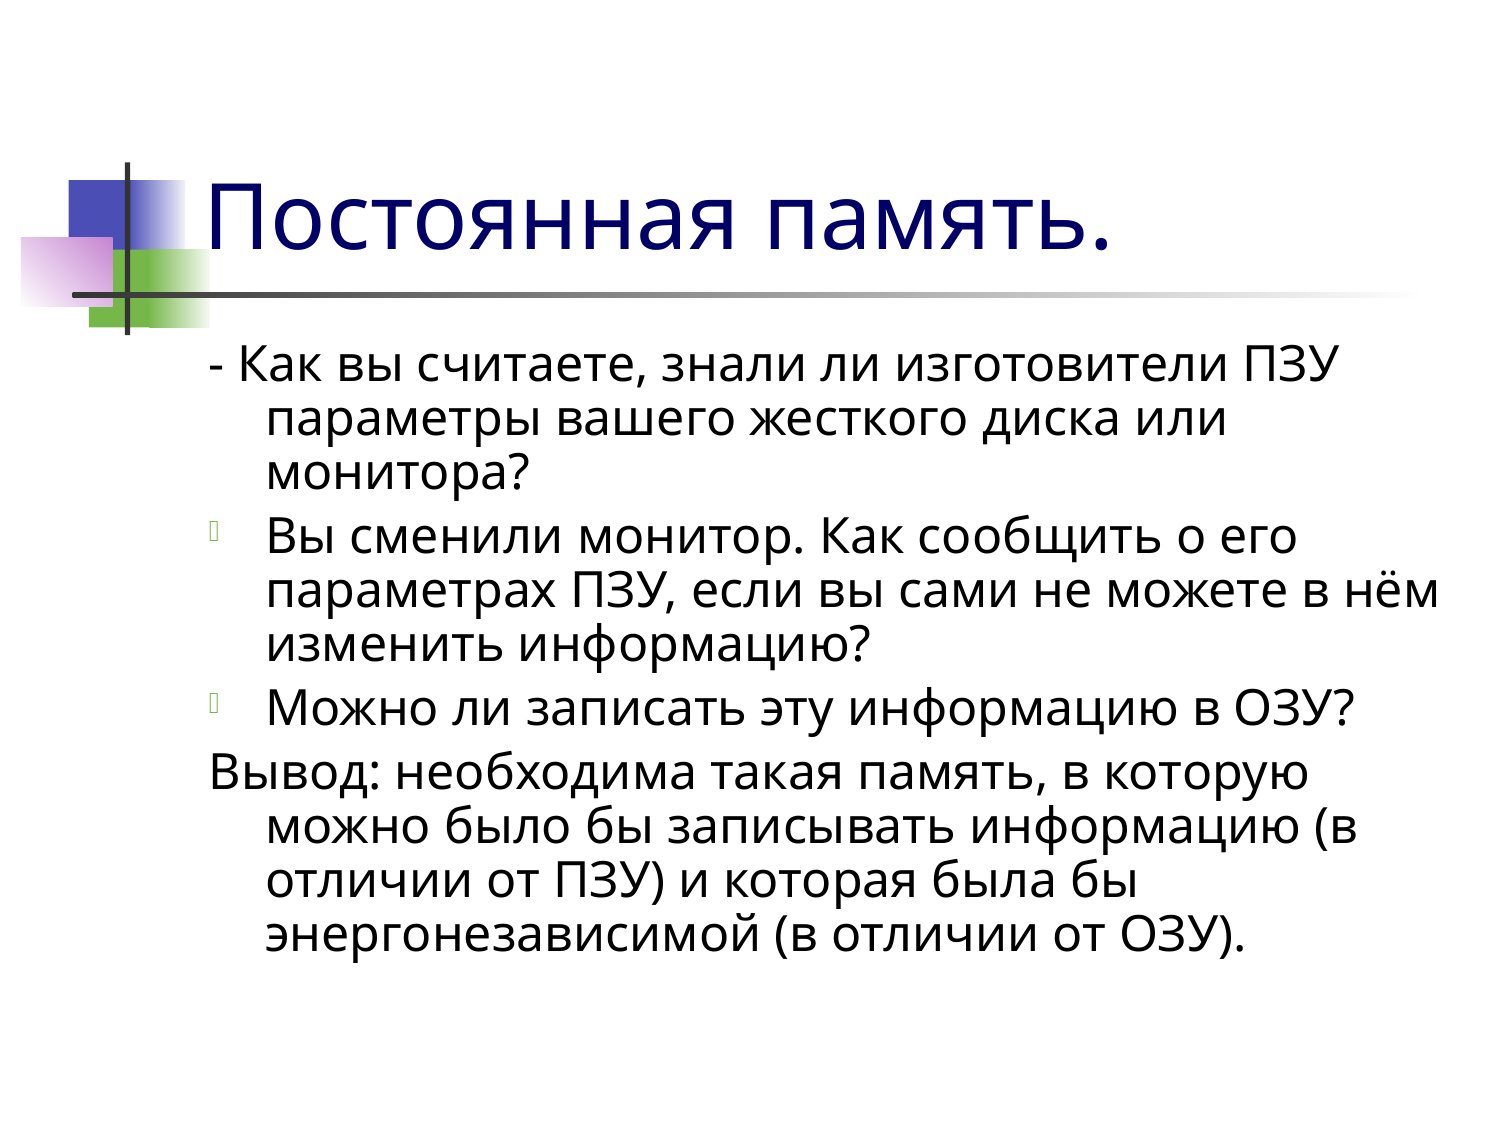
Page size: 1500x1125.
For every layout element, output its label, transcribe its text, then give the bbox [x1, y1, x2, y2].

title Постоянная память. [188, 34, 1468, 276]
list - Как вы считаете, знали ли изготовители ПЗУ параметры вашего жесткого диска или монитора? Вы сменили монитор. Как сообщить о его параметрах ПЗУ, если вы сами не можете в нём изменить информацию? Можно ли записать эту информацию в ОЗУ? Вывод: необходима такая память, в которую можно было бы записывать информацию (в отличии от ПЗУ) и которая была бы энергонезависимой (в отличии от ОЗУ). [193, 330, 1470, 1007]
